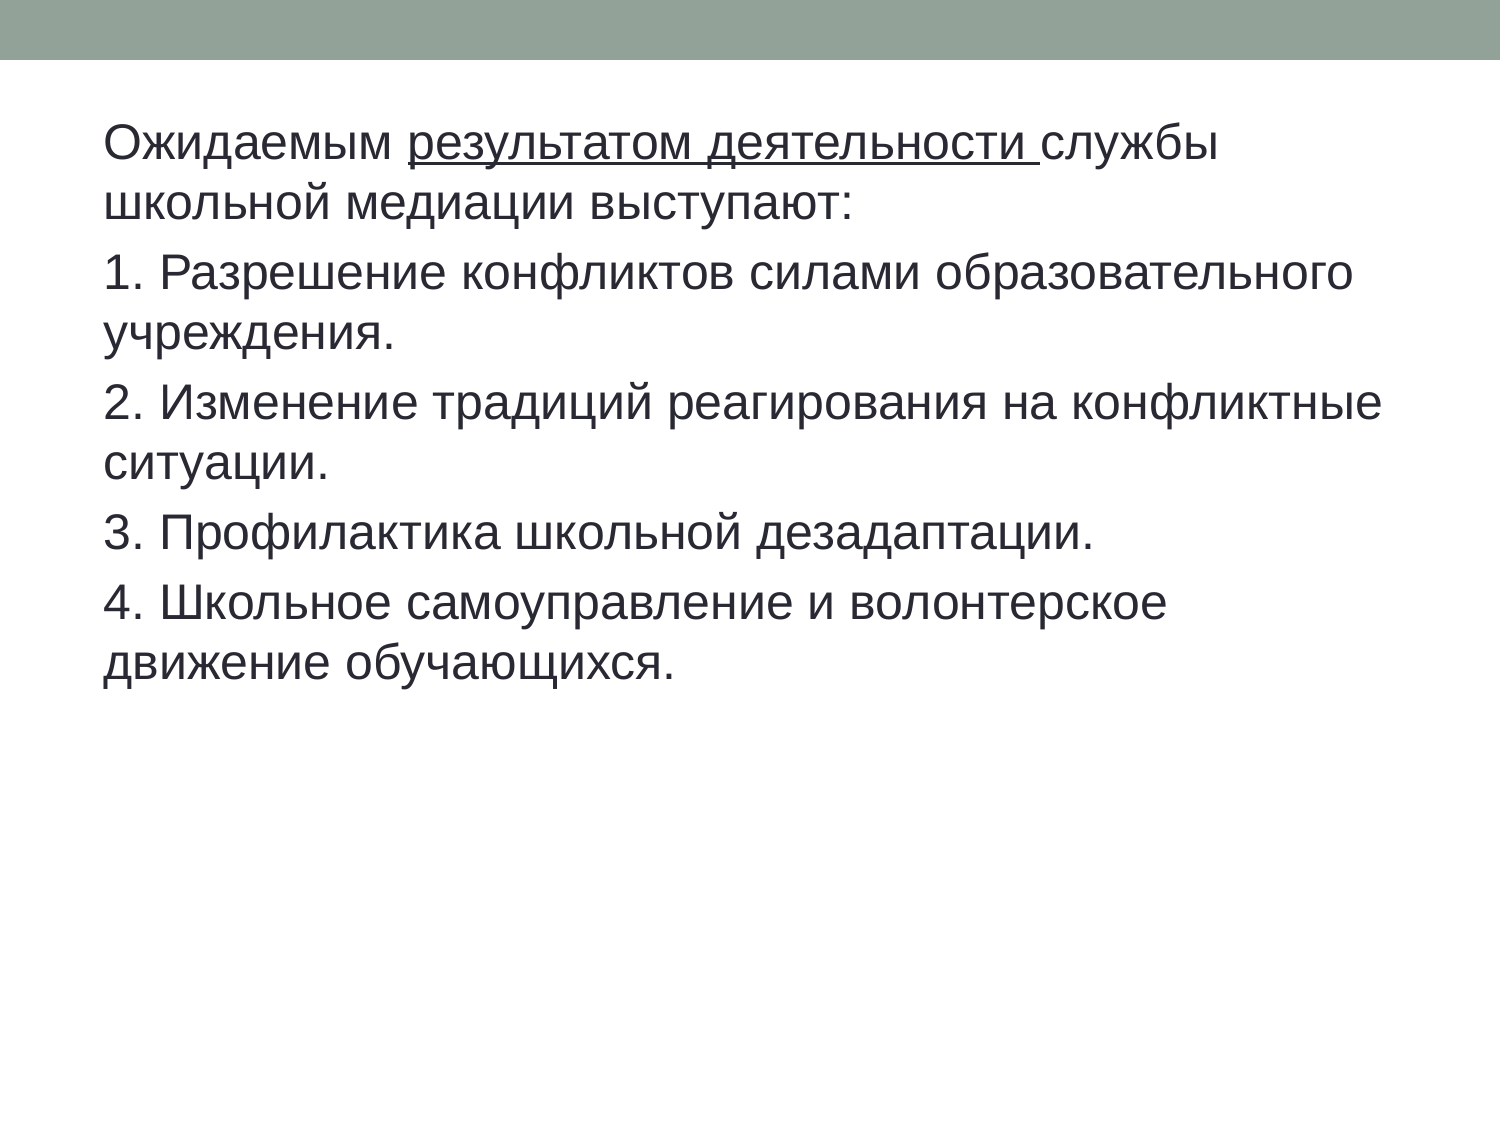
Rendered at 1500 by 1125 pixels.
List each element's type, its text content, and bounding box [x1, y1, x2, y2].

list Ожидаемым результатом деятельности службы школьной медиации выступают: 1. Разрешение конфликтов силами образовательного учреждения. 2. Изменение традиций реагирования на конфликтные ситуации. 3. Профилактика школьной дезадаптации. 4. Школьное самоуправление и волонтерское движение обучающихся. [88, 101, 1425, 1005]
